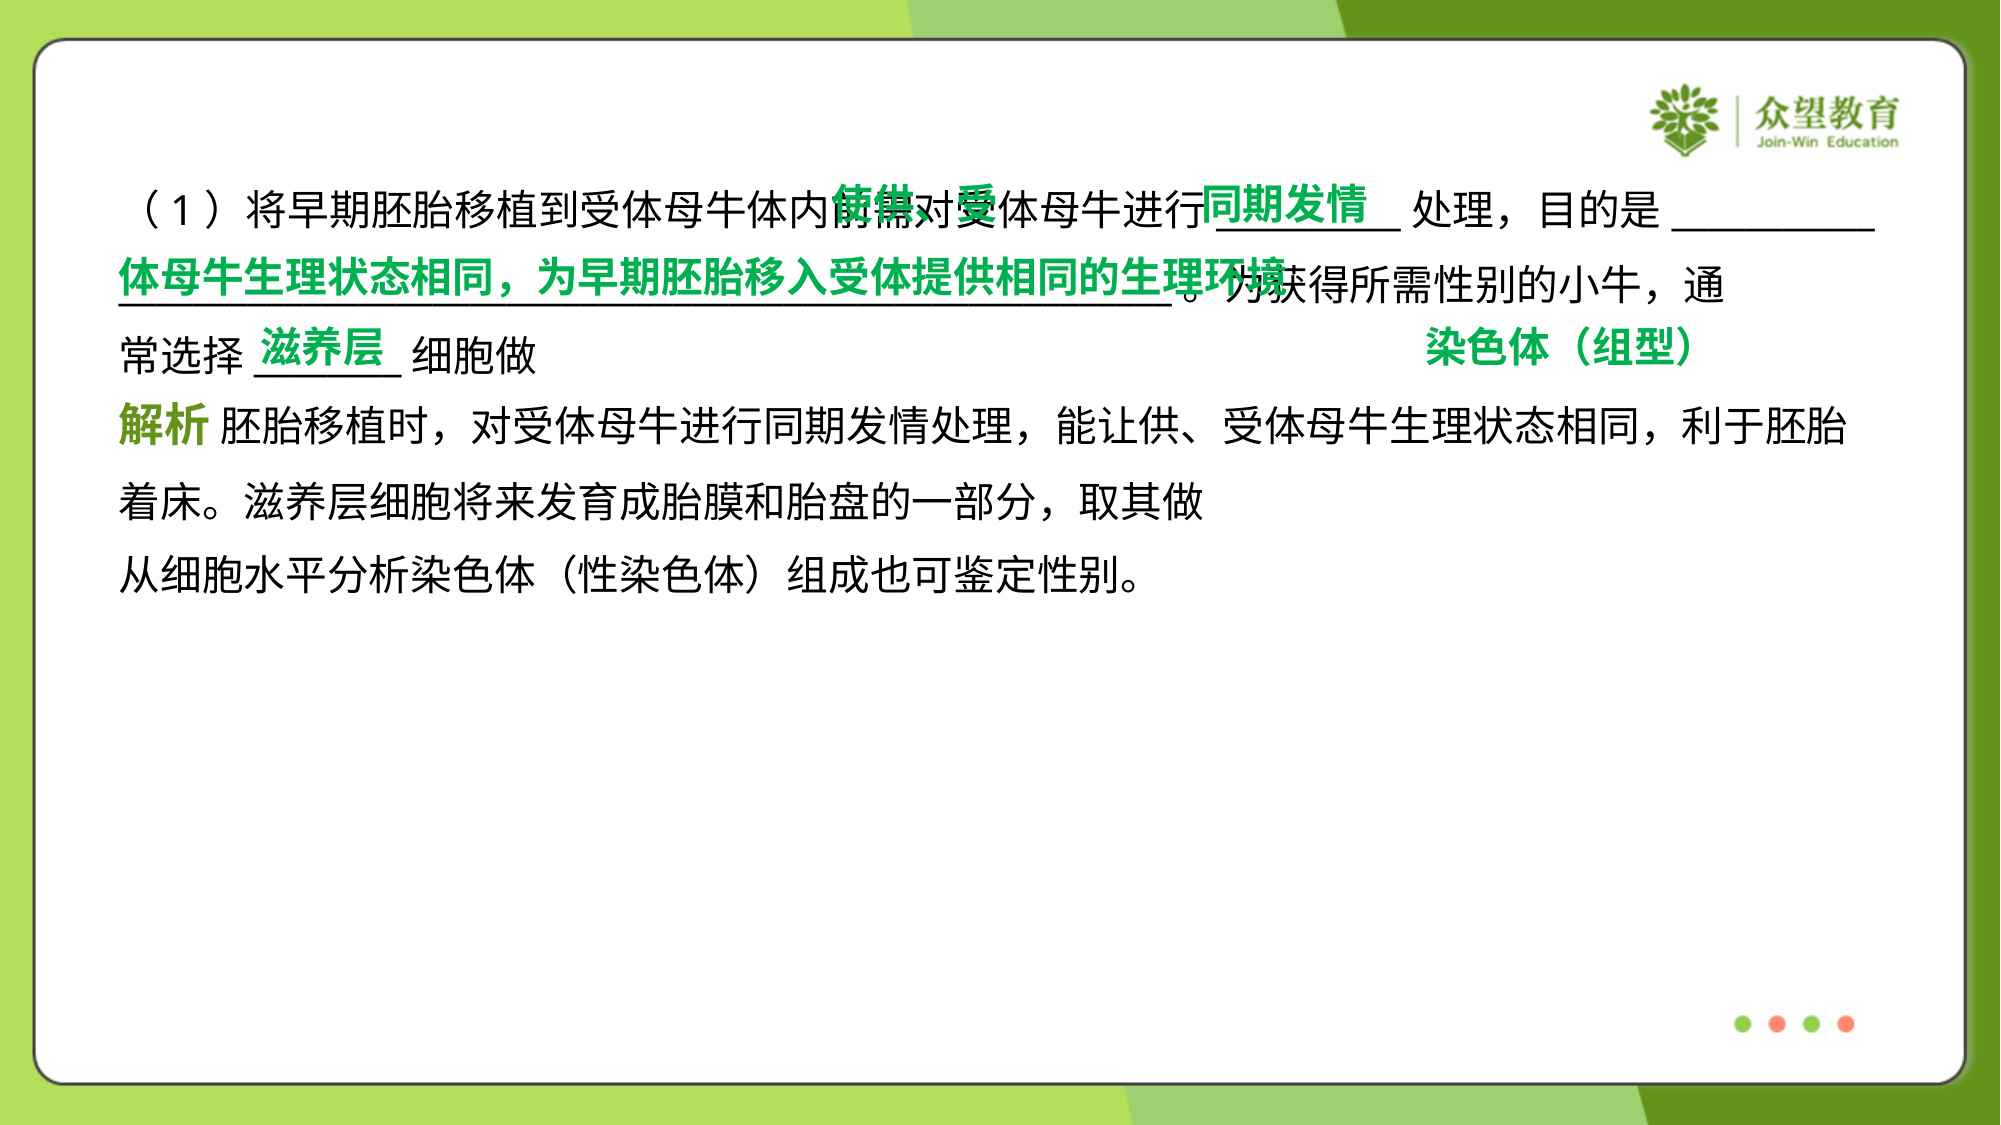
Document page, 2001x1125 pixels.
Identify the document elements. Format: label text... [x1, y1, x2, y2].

text_box 染色体（组型） [1410, 299, 1733, 364]
picture [0, 0, 2000, 1125]
text_box 使供、受 体母牛生理状态相同，为早期胚胎移入受体提供相同的生理环境 [118, 152, 1882, 294]
text_box 滋养层 [245, 299, 401, 364]
